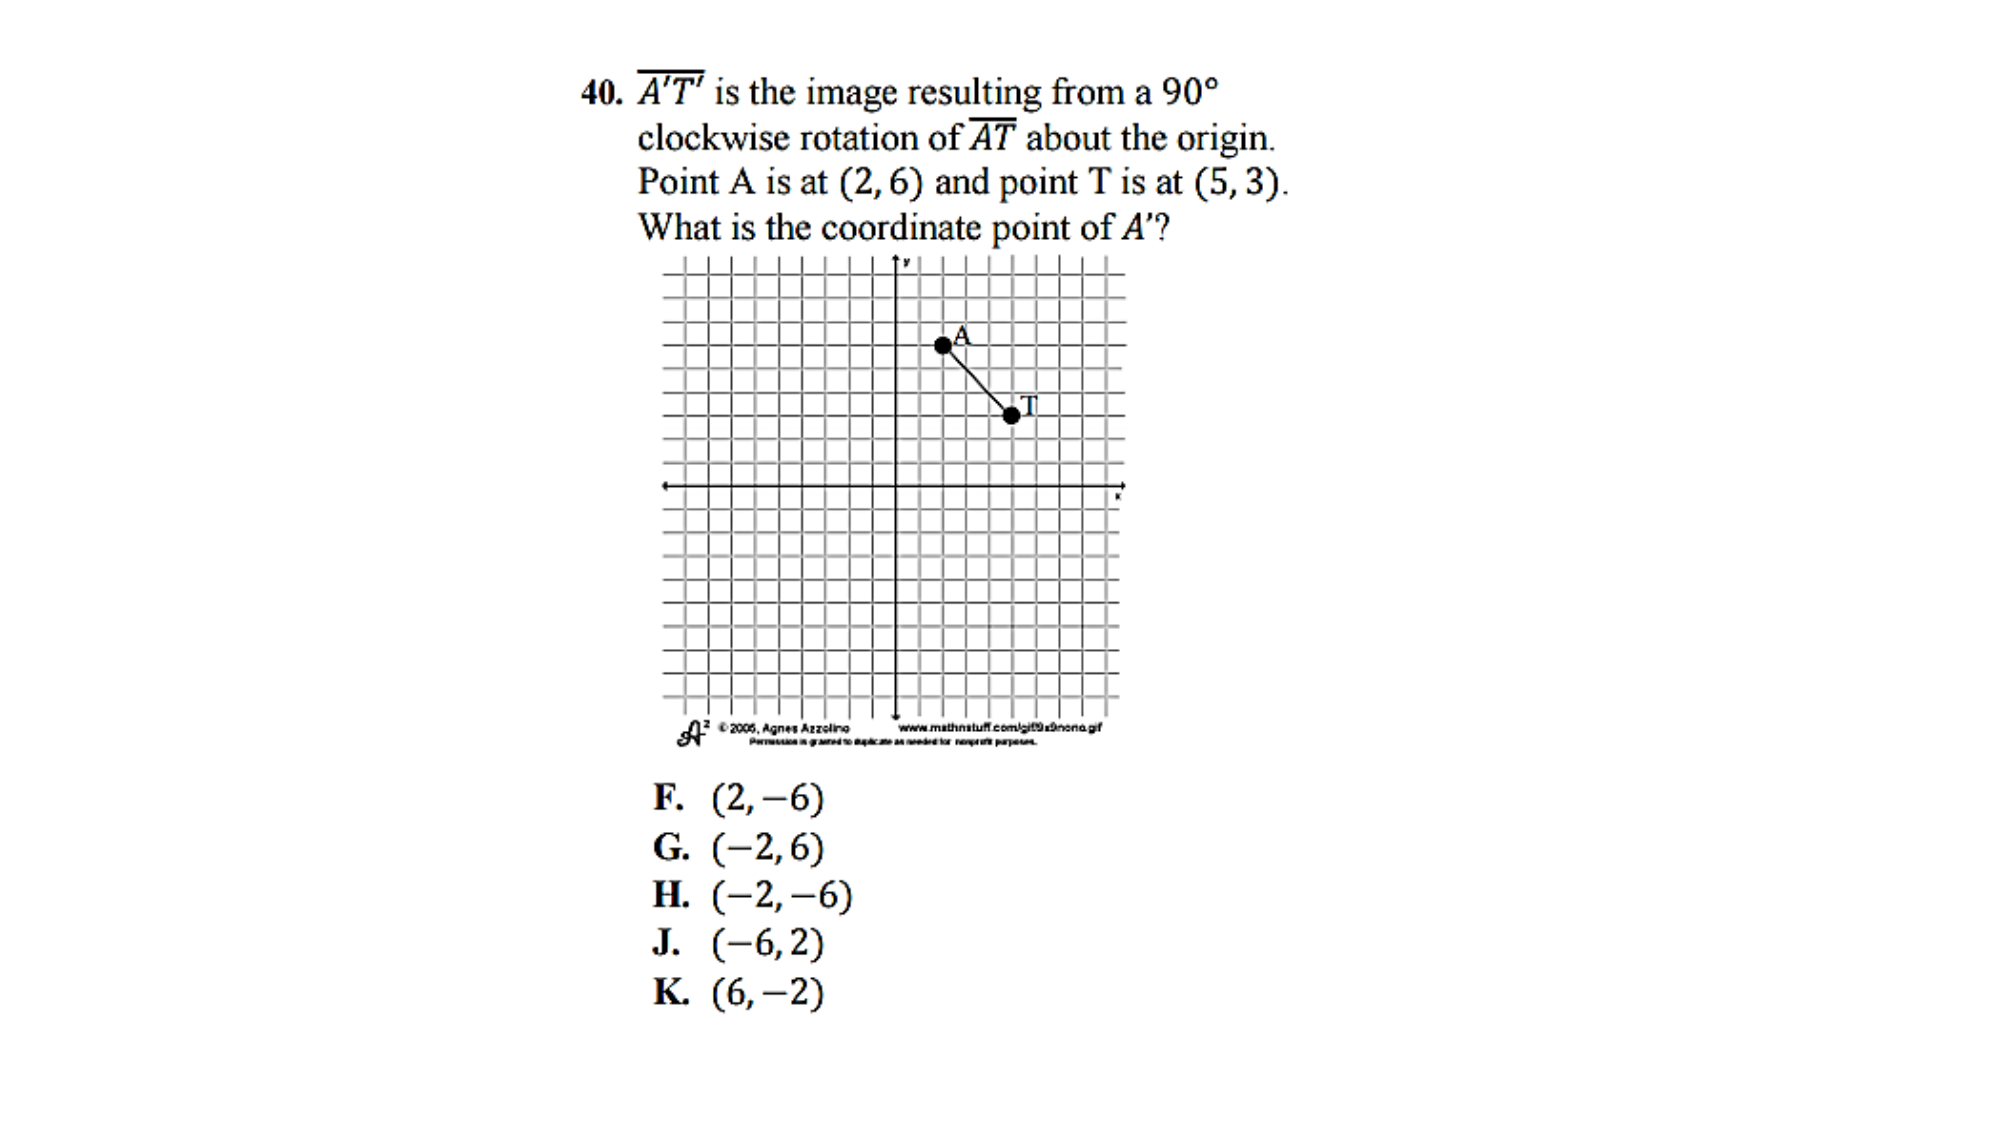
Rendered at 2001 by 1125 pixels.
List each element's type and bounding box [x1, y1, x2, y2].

picture [527, 32, 1324, 1039]
